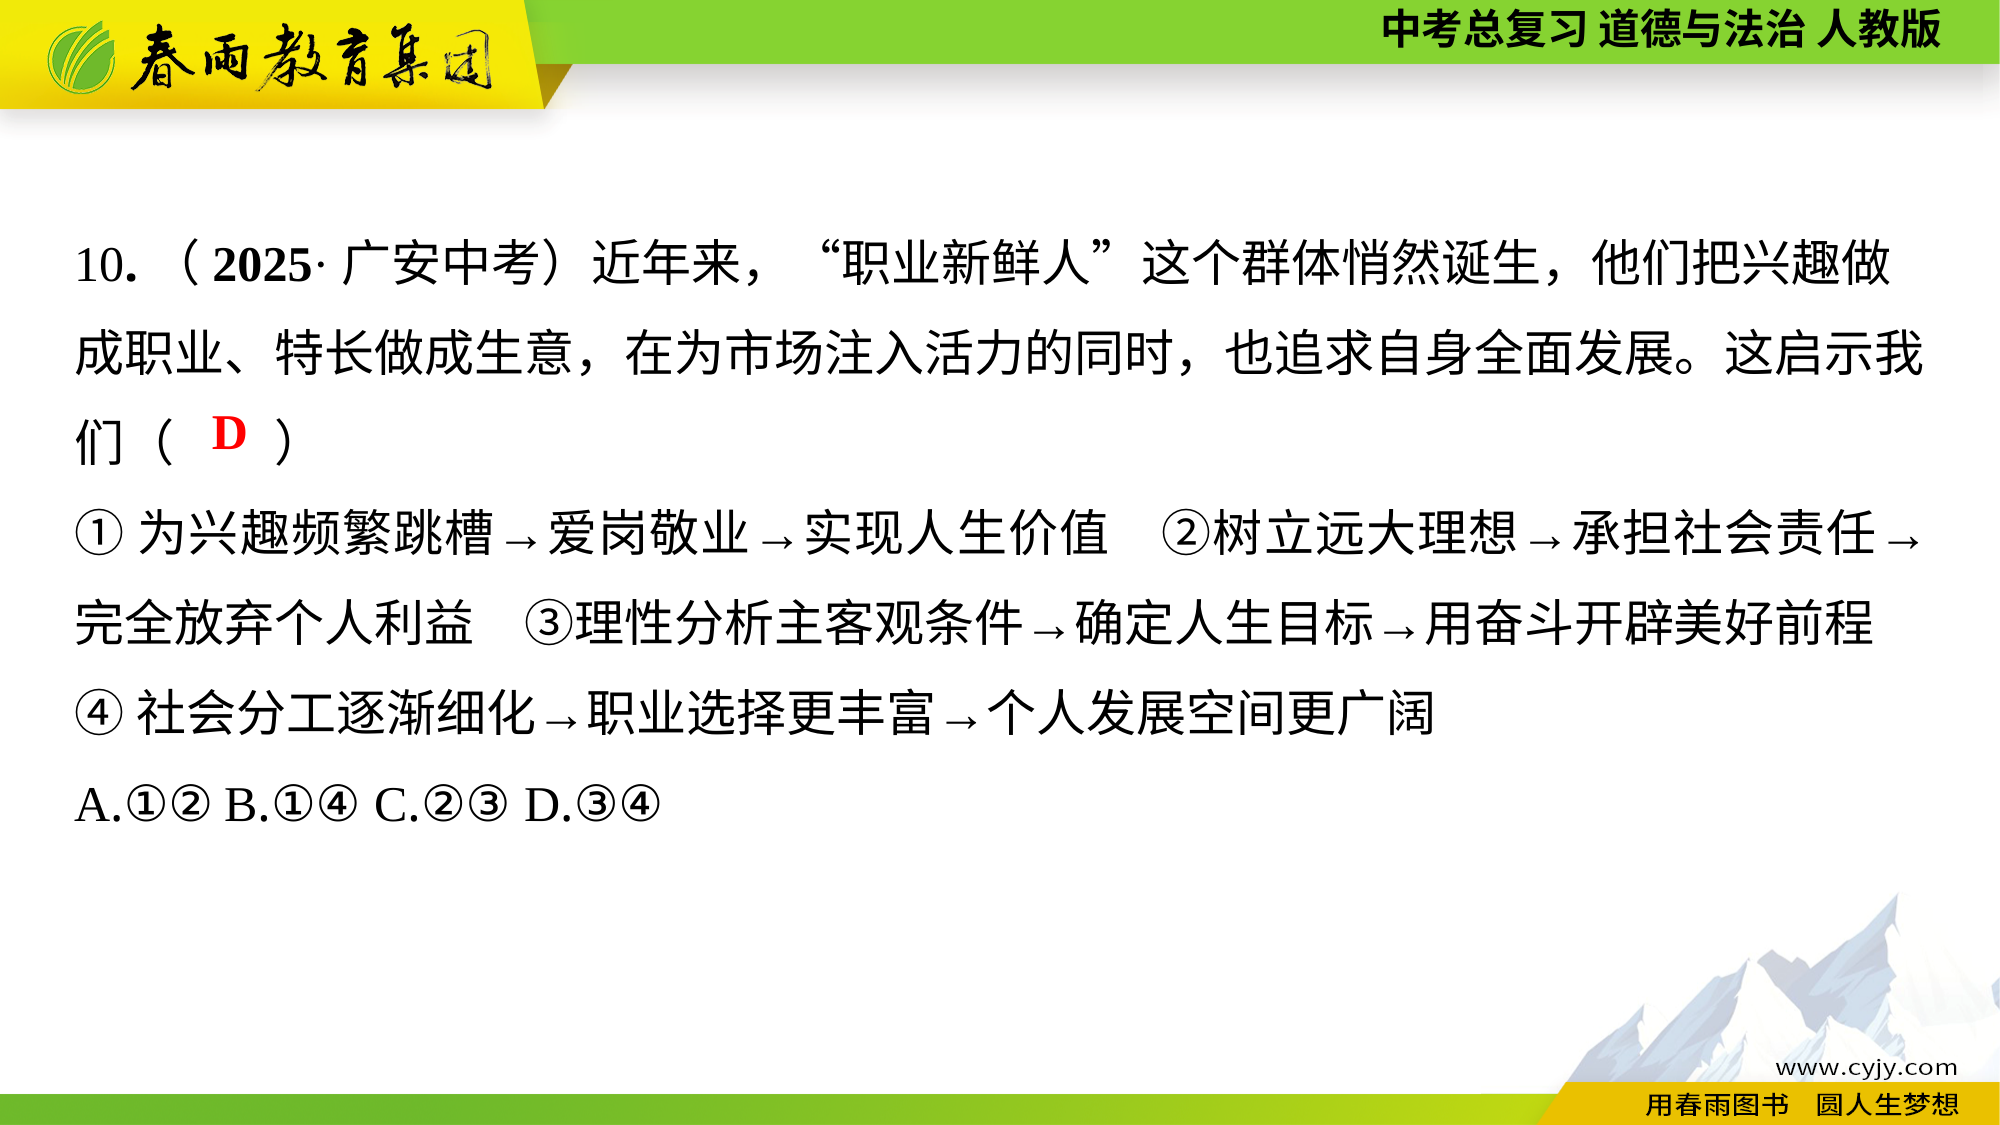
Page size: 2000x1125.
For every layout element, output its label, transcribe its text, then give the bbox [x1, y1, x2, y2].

list 10.（2025·广安中考）近年来，“职业新鲜人”这个群体悄然诞生，他们把兴趣做成职业、特长做成生意，在为市场注入活力的同时，也追求自身全面发展。这启示我 们（ ） ①为兴趣频繁跳槽→爱岗敬业→实现人生价值 ②树立远大理想→承担社会责任→完全放弃个人利益 ③理性分析主客观条件→确定人生目标→用奋斗开辟美好前程 ④社会分工逐渐细化→职业选择更丰富→个人发展空间更广阔 A.①② B.①④ C.②③ D.③④ [59, 194, 1944, 835]
text_box D [197, 392, 263, 467]
picture [0, 0, 2000, 1125]
